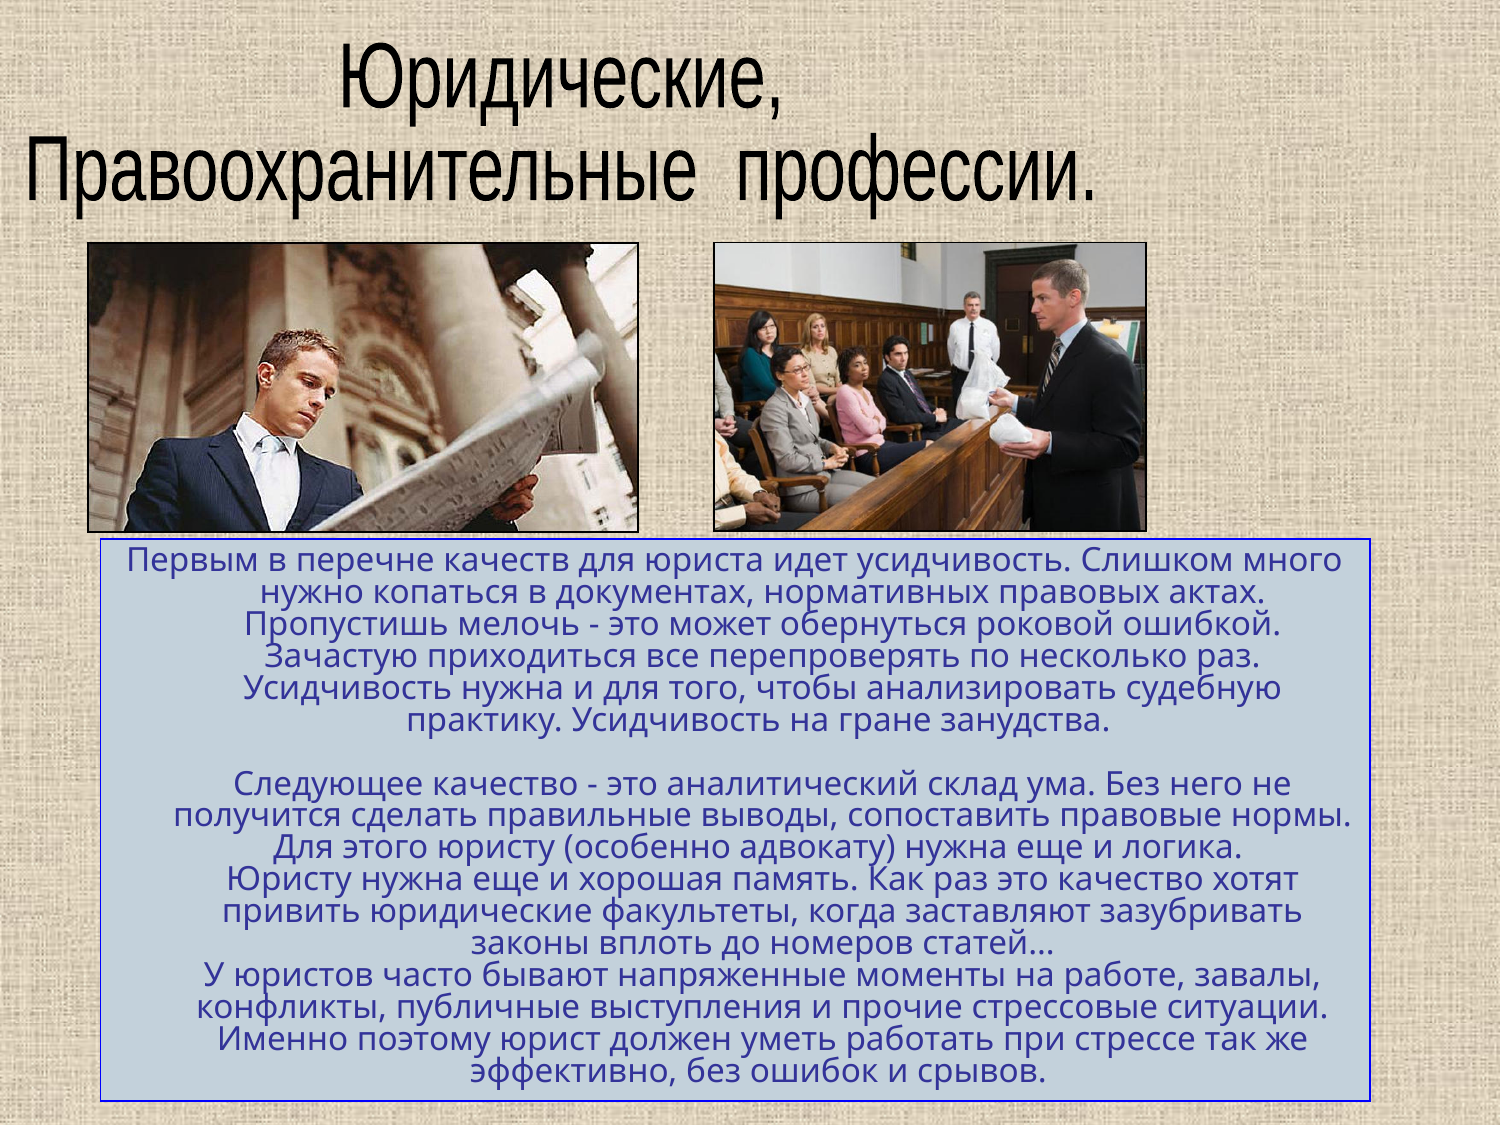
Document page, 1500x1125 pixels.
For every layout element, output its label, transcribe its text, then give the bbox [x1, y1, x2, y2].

picture [0, 0, 1500, 1125]
list Первым в перечне качеств для юриста идет усидчивость. Слишком много нужно копаться в документах, нормативных правовых актах. Пропустишь мелочь - это может обернуться роковой ошибкой. Зачастую приходиться все перепроверять по несколько раз. Усидчивость нужна и для того, чтобы анализировать судебную практику. Усидчивость на гране занудства. Следующее качество - это аналитический склад ума. Без него не получится сделать правильные выводы, сопоставить правовые нормы. Для этого юристу (особенно адвокату) нужна еще и логика. Юристу нужна еще и хорошая память. Как раз это качество хотят привить юридические факультеты, когда заставляют зазубривать законы вплоть до номеров статей… У юристов часто бывают напряженные моменты на работе, завалы, конфликты, публичные выступления и прочие стрессовые ситуации. Именно поэтому юрист должен уметь работать при стрессе так же эффективно, без ошибок и срывов. [100, 538, 1371, 1102]
